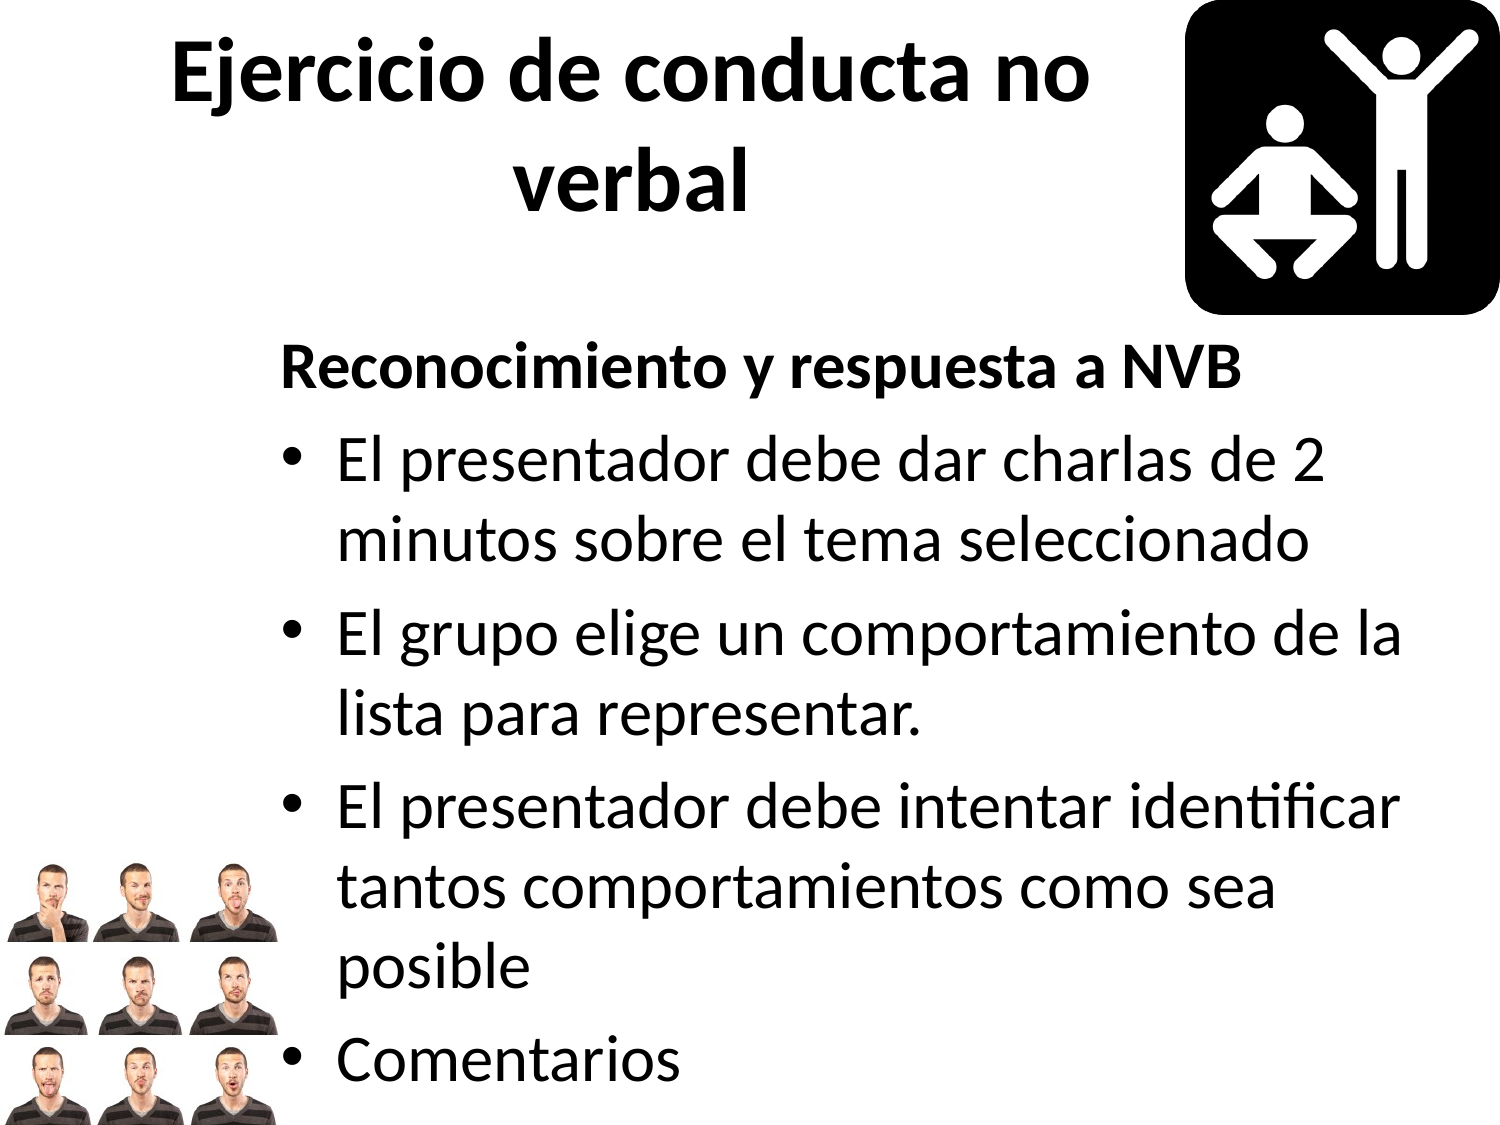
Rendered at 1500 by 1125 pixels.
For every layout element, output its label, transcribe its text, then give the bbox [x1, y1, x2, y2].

picture [0, 845, 280, 1125]
picture [1185, 0, 1500, 315]
title Ejercicio de conducta no verbal [76, 66, 1180, 173]
list Reconocimiento y respuesta a NVB El presentador debe dar charlas de 2 minutos sobre el tema seleccionado El grupo elige un comportamiento de la lista para representar. El presentador debe intentar identificar tantos comportamientos como sea posible Comentarios [265, 314, 1448, 1095]
